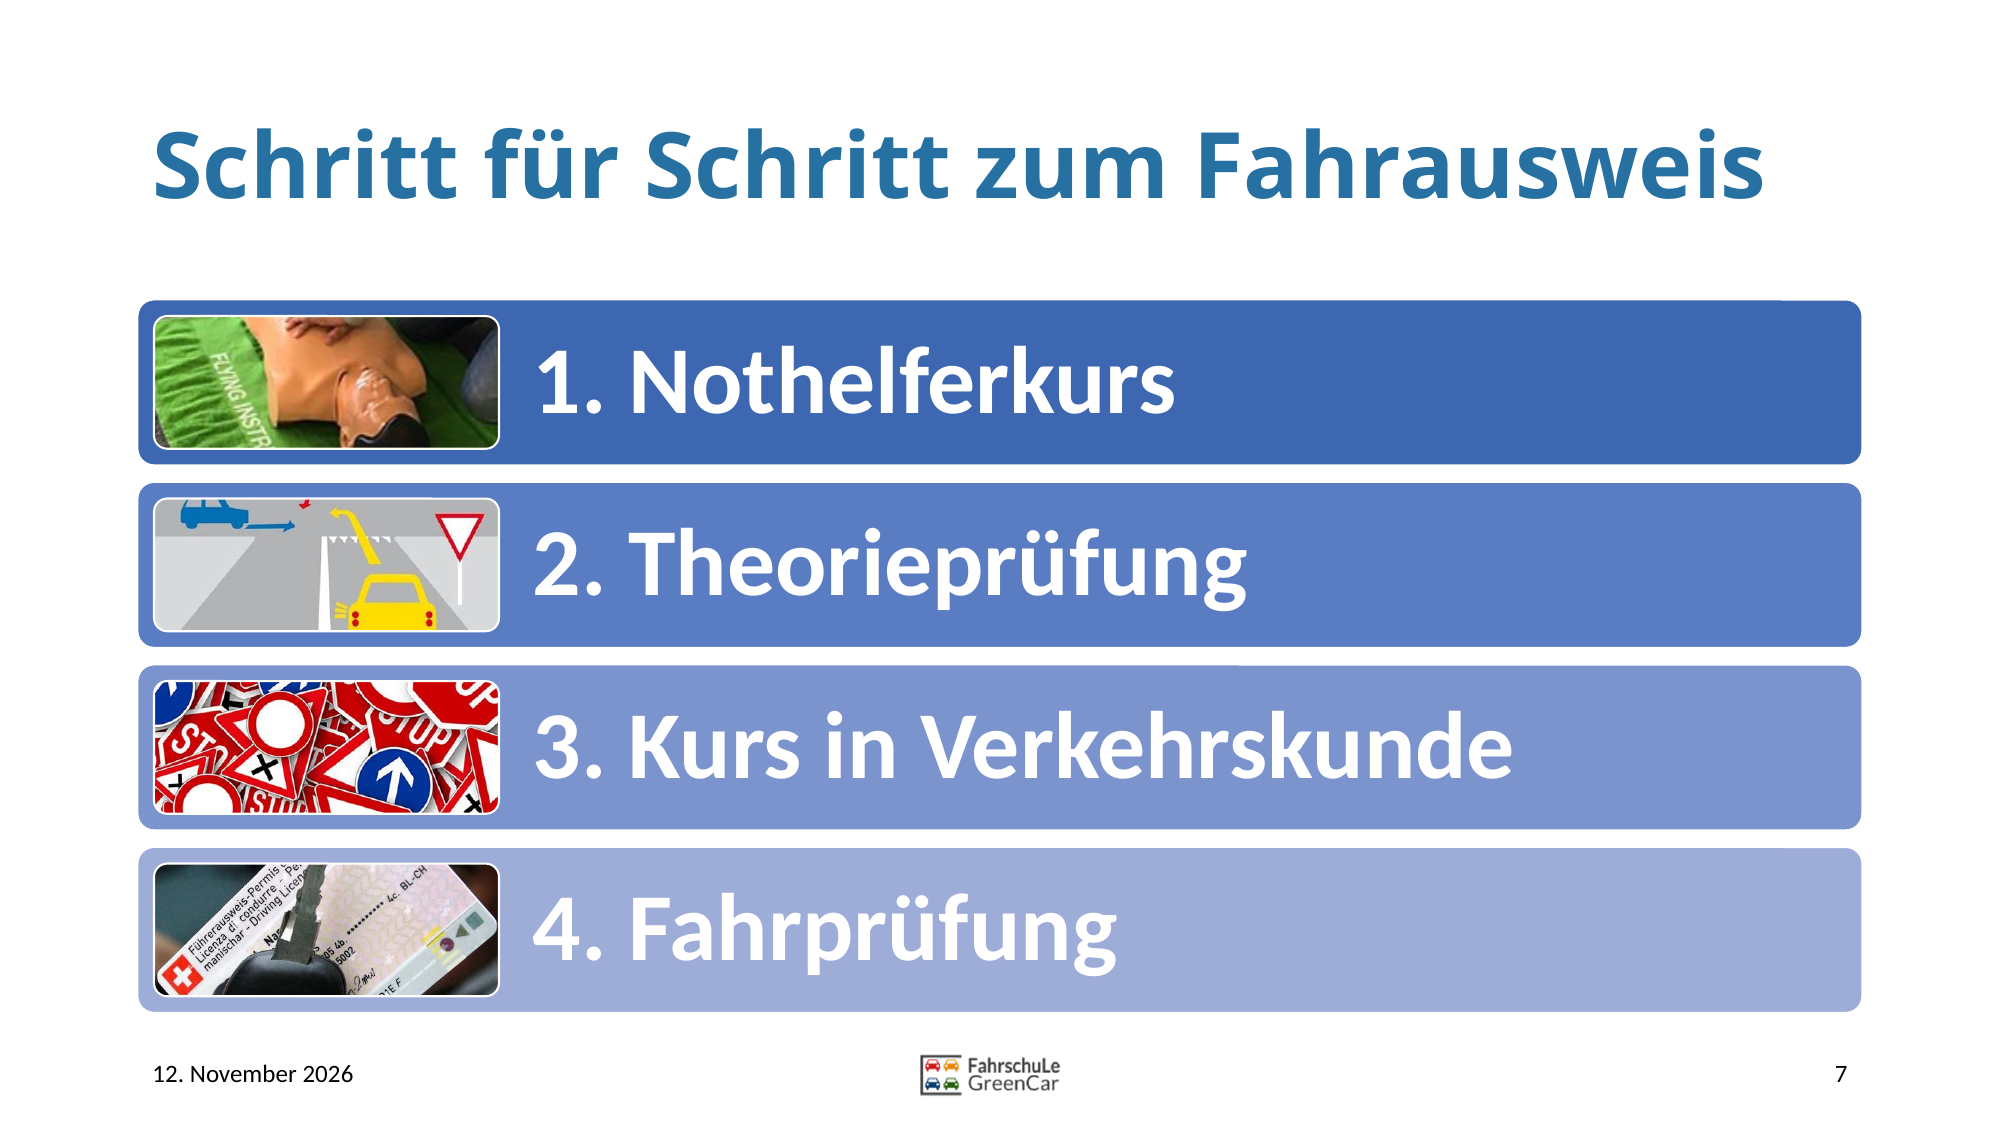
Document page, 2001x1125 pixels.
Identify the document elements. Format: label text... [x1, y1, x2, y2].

slide_number 7 [1412, 1042, 1863, 1103]
slide_number 11. März 2022 [137, 1042, 588, 1103]
picture [886, 1028, 1114, 1117]
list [137, 299, 1863, 1014]
title Schritt für Schritt zum Fahrausweis [137, 59, 1863, 278]
